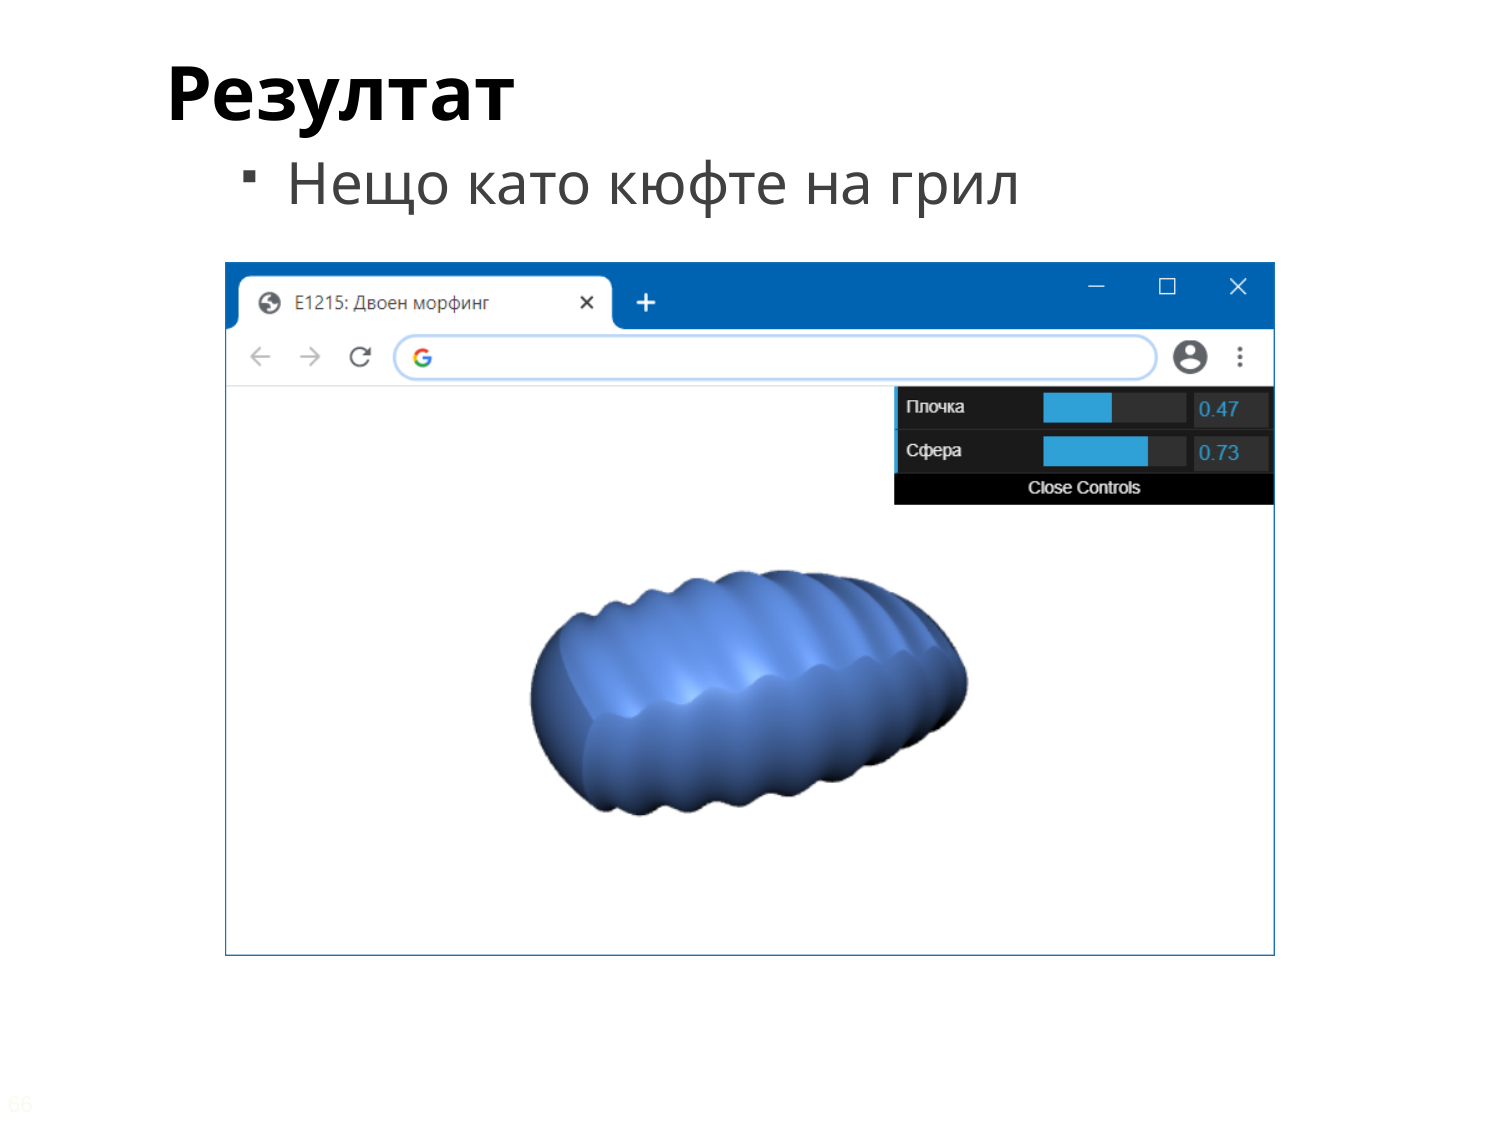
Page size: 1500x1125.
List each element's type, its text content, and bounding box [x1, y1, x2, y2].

picture [224, 262, 1276, 956]
list Резултат Нещо като кюфте на грил [150, 37, 1488, 1113]
